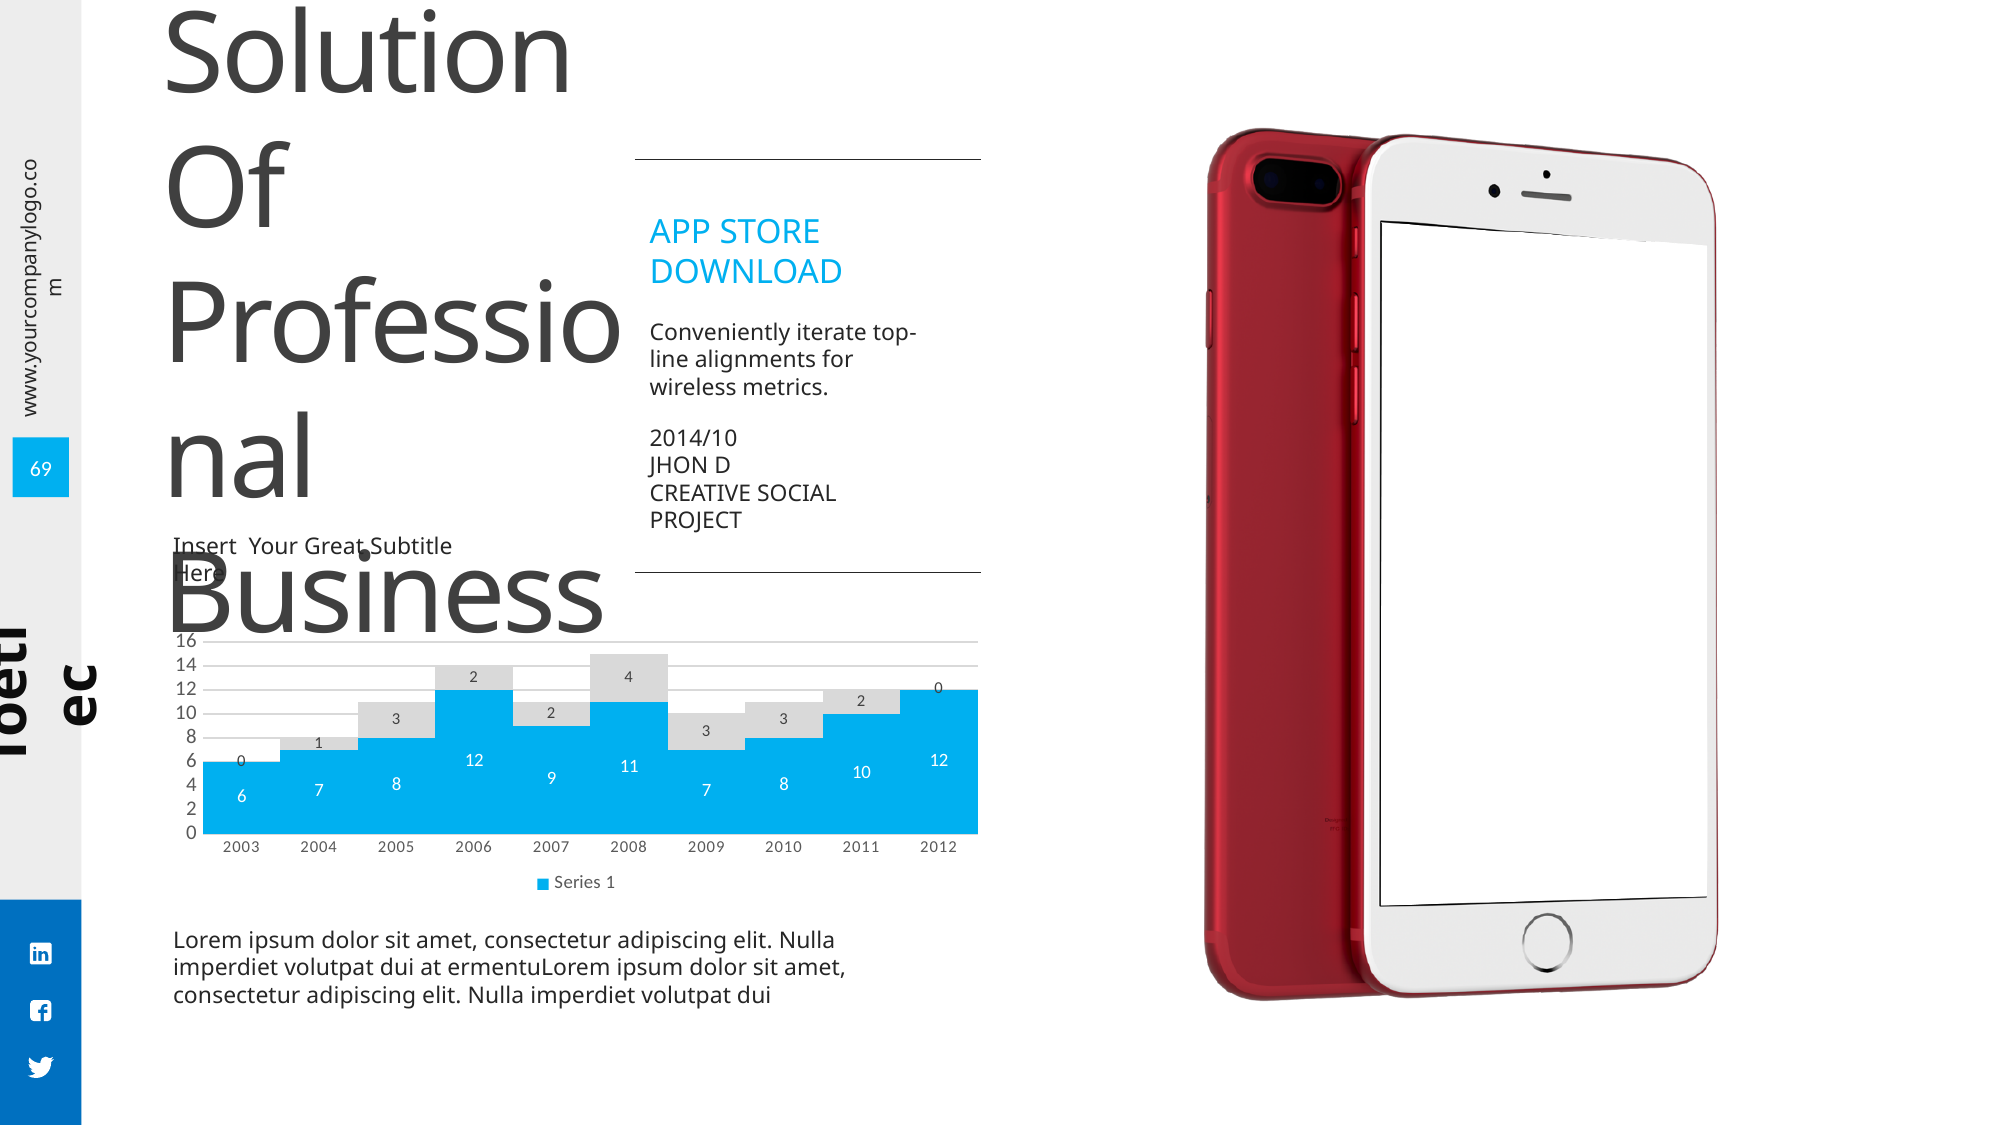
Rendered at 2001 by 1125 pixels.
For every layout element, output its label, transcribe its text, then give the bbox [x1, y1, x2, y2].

text_box Insert Your Great Subtitle Here [158, 523, 512, 594]
slide_number 69 [12, 437, 69, 498]
text_box Solution Of Professional Business [147, 116, 677, 519]
text_box APP STORE DOWNLOAD Conveniently iterate top-line alignments for wireless metrics. [634, 202, 950, 408]
text_box 2014/10 JHON D CREATIVE SOCIAL PROJECT [634, 416, 950, 541]
text_box Lorem ipsum dolor sit amet, consectetur adipiscing elit. Nulla imperdiet volutpat dui at ermentuLorem ipsum dolor sit amet, consectetur adipiscing elit. Nulla imperdiet volutpat dui [158, 917, 951, 1016]
picture [1163, 97, 1764, 1018]
chart [158, 626, 995, 905]
